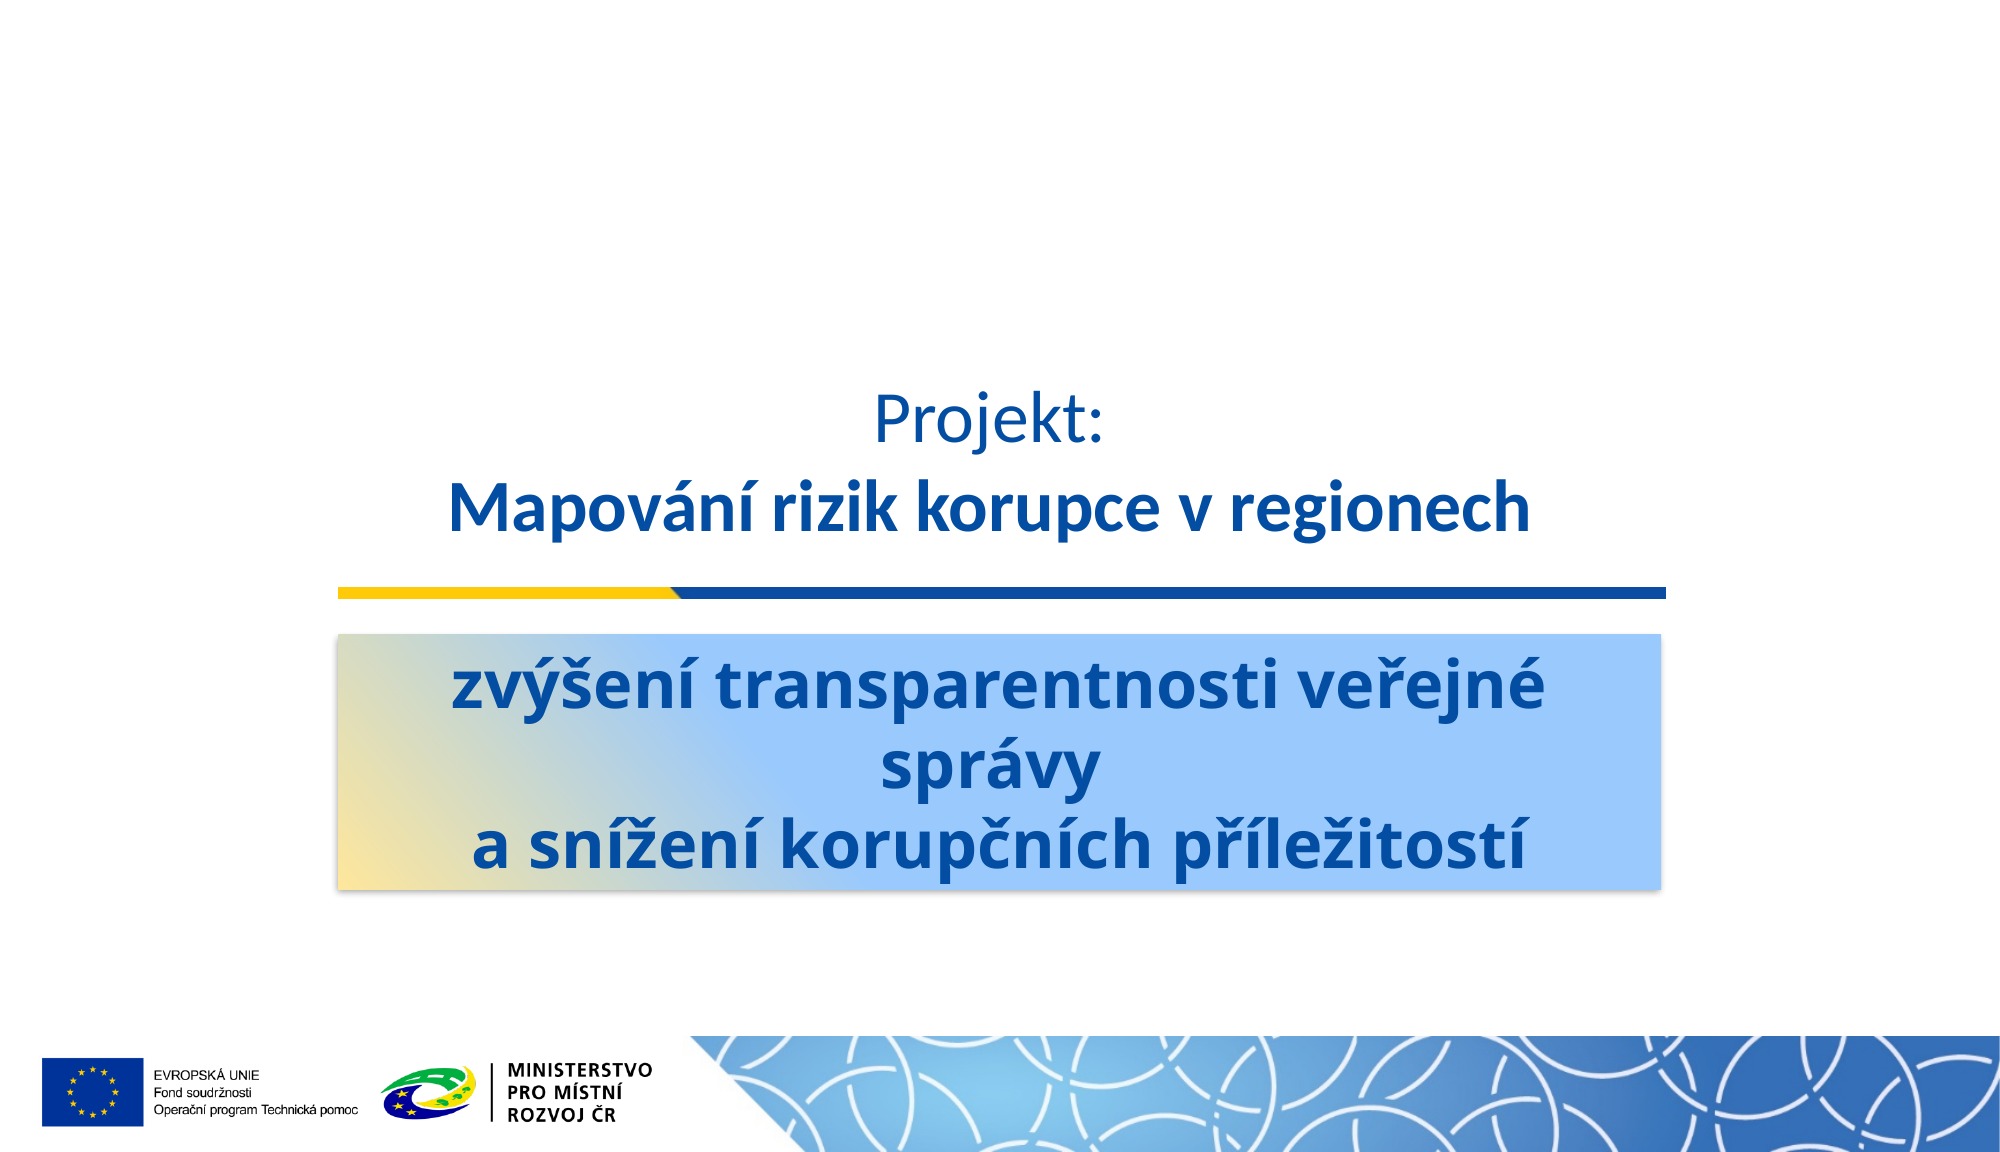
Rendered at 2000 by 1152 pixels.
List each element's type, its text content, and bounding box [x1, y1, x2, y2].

picture [338, 587, 1666, 599]
text_box zvýšení transparentnosti veřejné správy a snížení korupčních příležitostí [338, 634, 1662, 890]
picture [19, 1035, 674, 1149]
title Projekt: Mapování rizik korupce v regionech [90, 361, 1891, 554]
picture [680, 1036, 2000, 1152]
